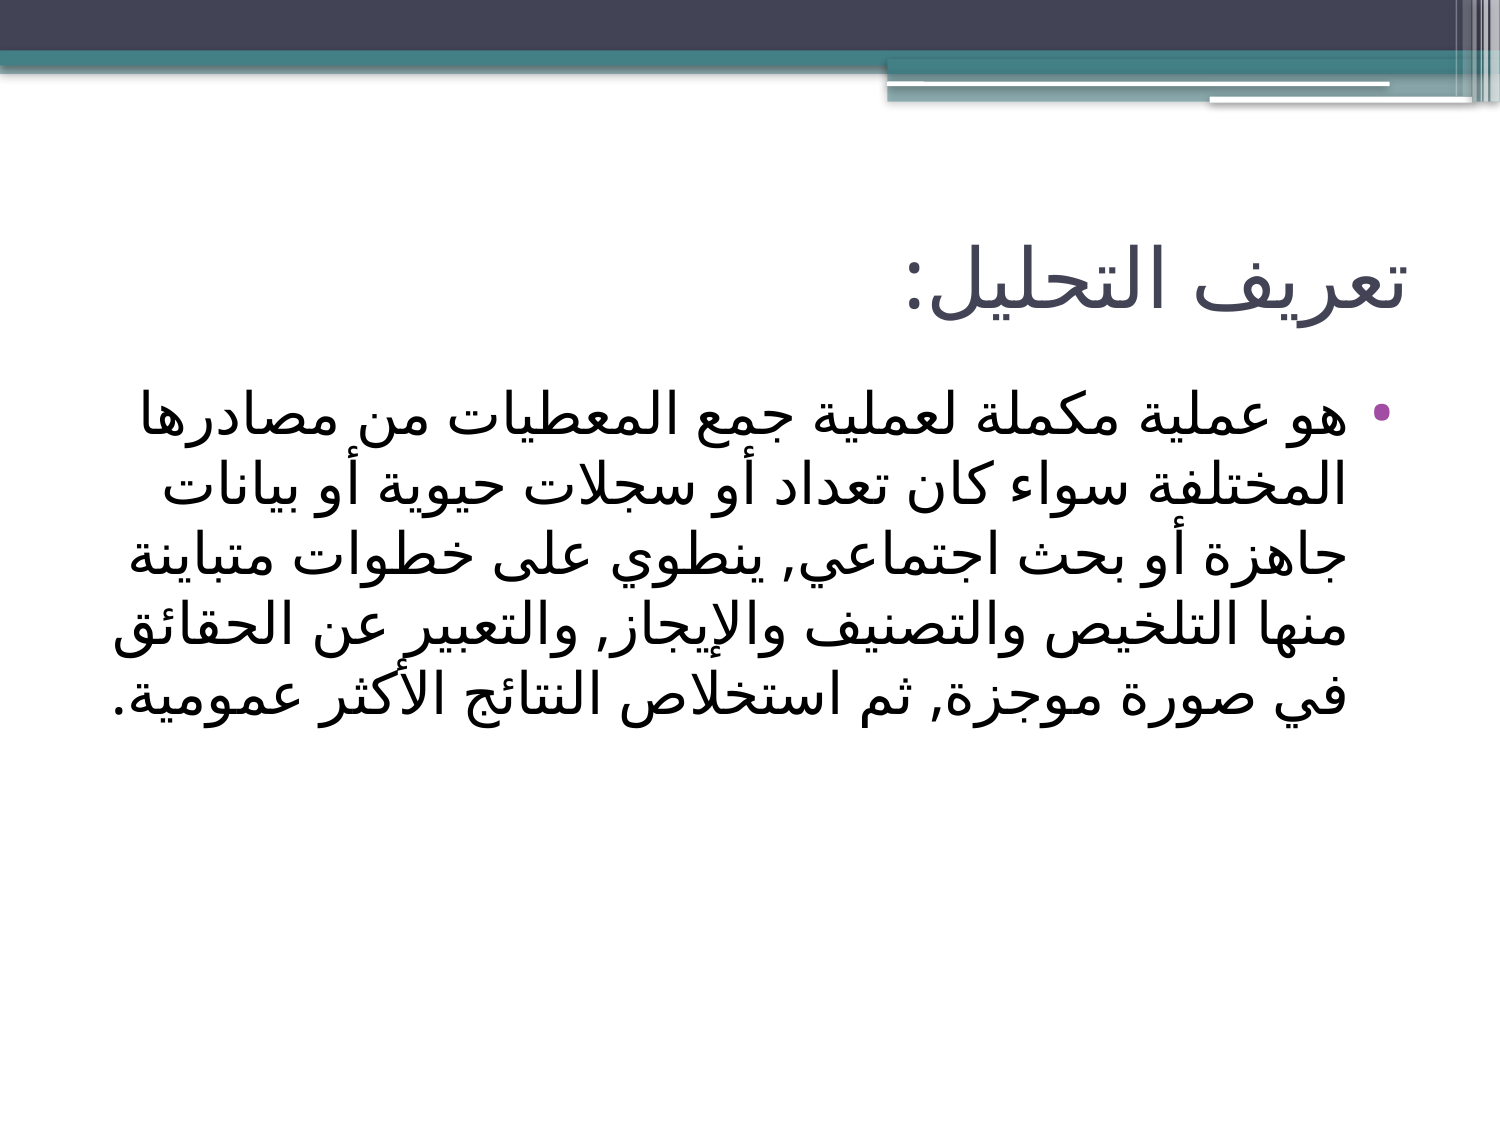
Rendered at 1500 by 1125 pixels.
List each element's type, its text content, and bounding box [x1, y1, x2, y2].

title تعريف التحليل: [75, 187, 1425, 363]
list هو عملية مكملة لعملية جمع المعطيات من مصادرها المختلفة سواء كان تعداد أو سجلات حيوية أو بيانات جاهزة أو بحث اجتماعي, ينطوي على خطوات متباينة منها التلخيص والتصنيف والإيجاز, والتعبير عن الحقائق في صورة موجزة, ثم استخلاص النتائج الأكثر عمومية. [75, 368, 1425, 1079]
